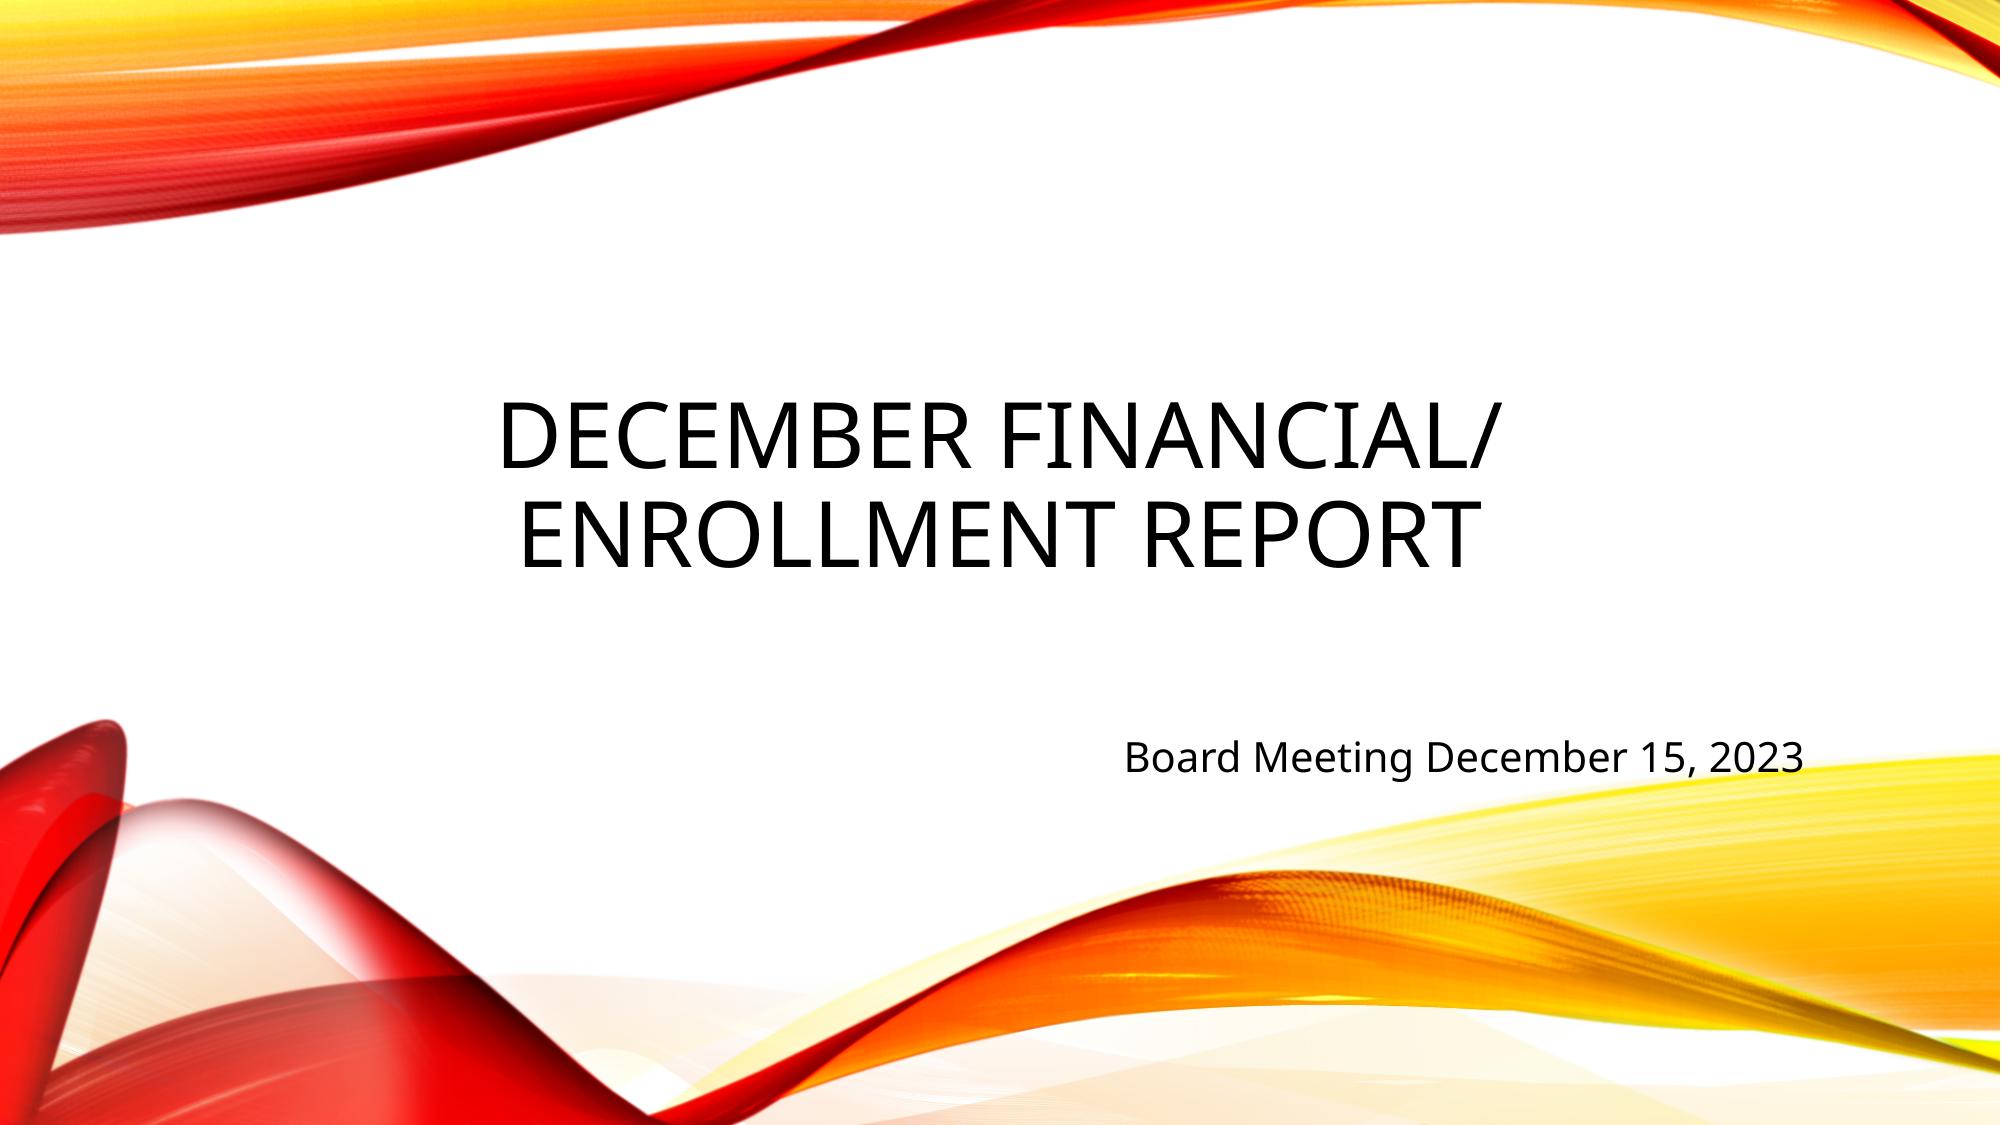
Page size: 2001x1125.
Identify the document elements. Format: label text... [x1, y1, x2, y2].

picture [0, 0, 2000, 237]
subtitle Board Meeting December 15, 2023 [270, 728, 1821, 842]
picture [0, 717, 2000, 1125]
title DECEMBER FINANCIAL/ ENROLLMENT REPORT [225, 295, 1775, 596]
